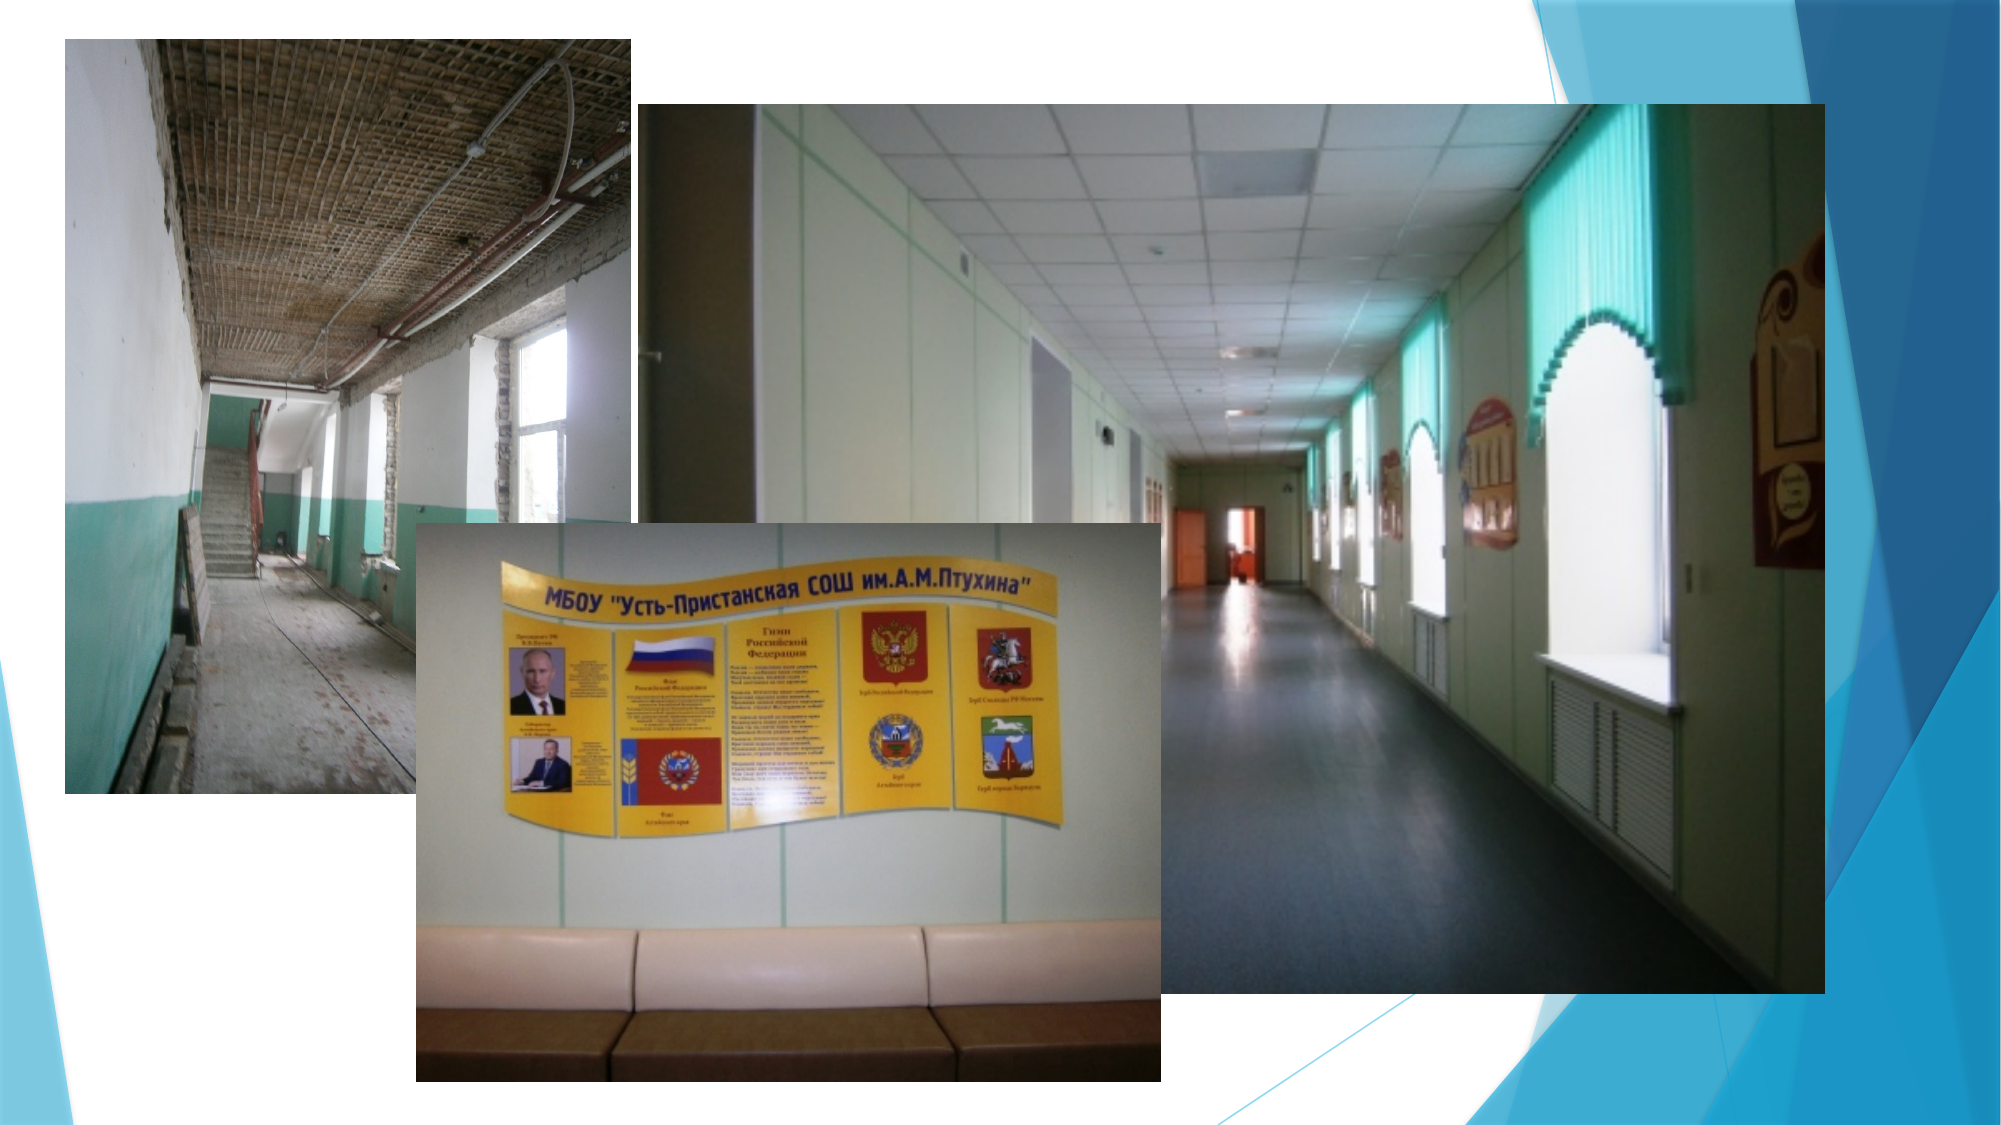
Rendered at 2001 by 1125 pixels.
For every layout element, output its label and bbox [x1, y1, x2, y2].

picture [65, 39, 1825, 1083]
